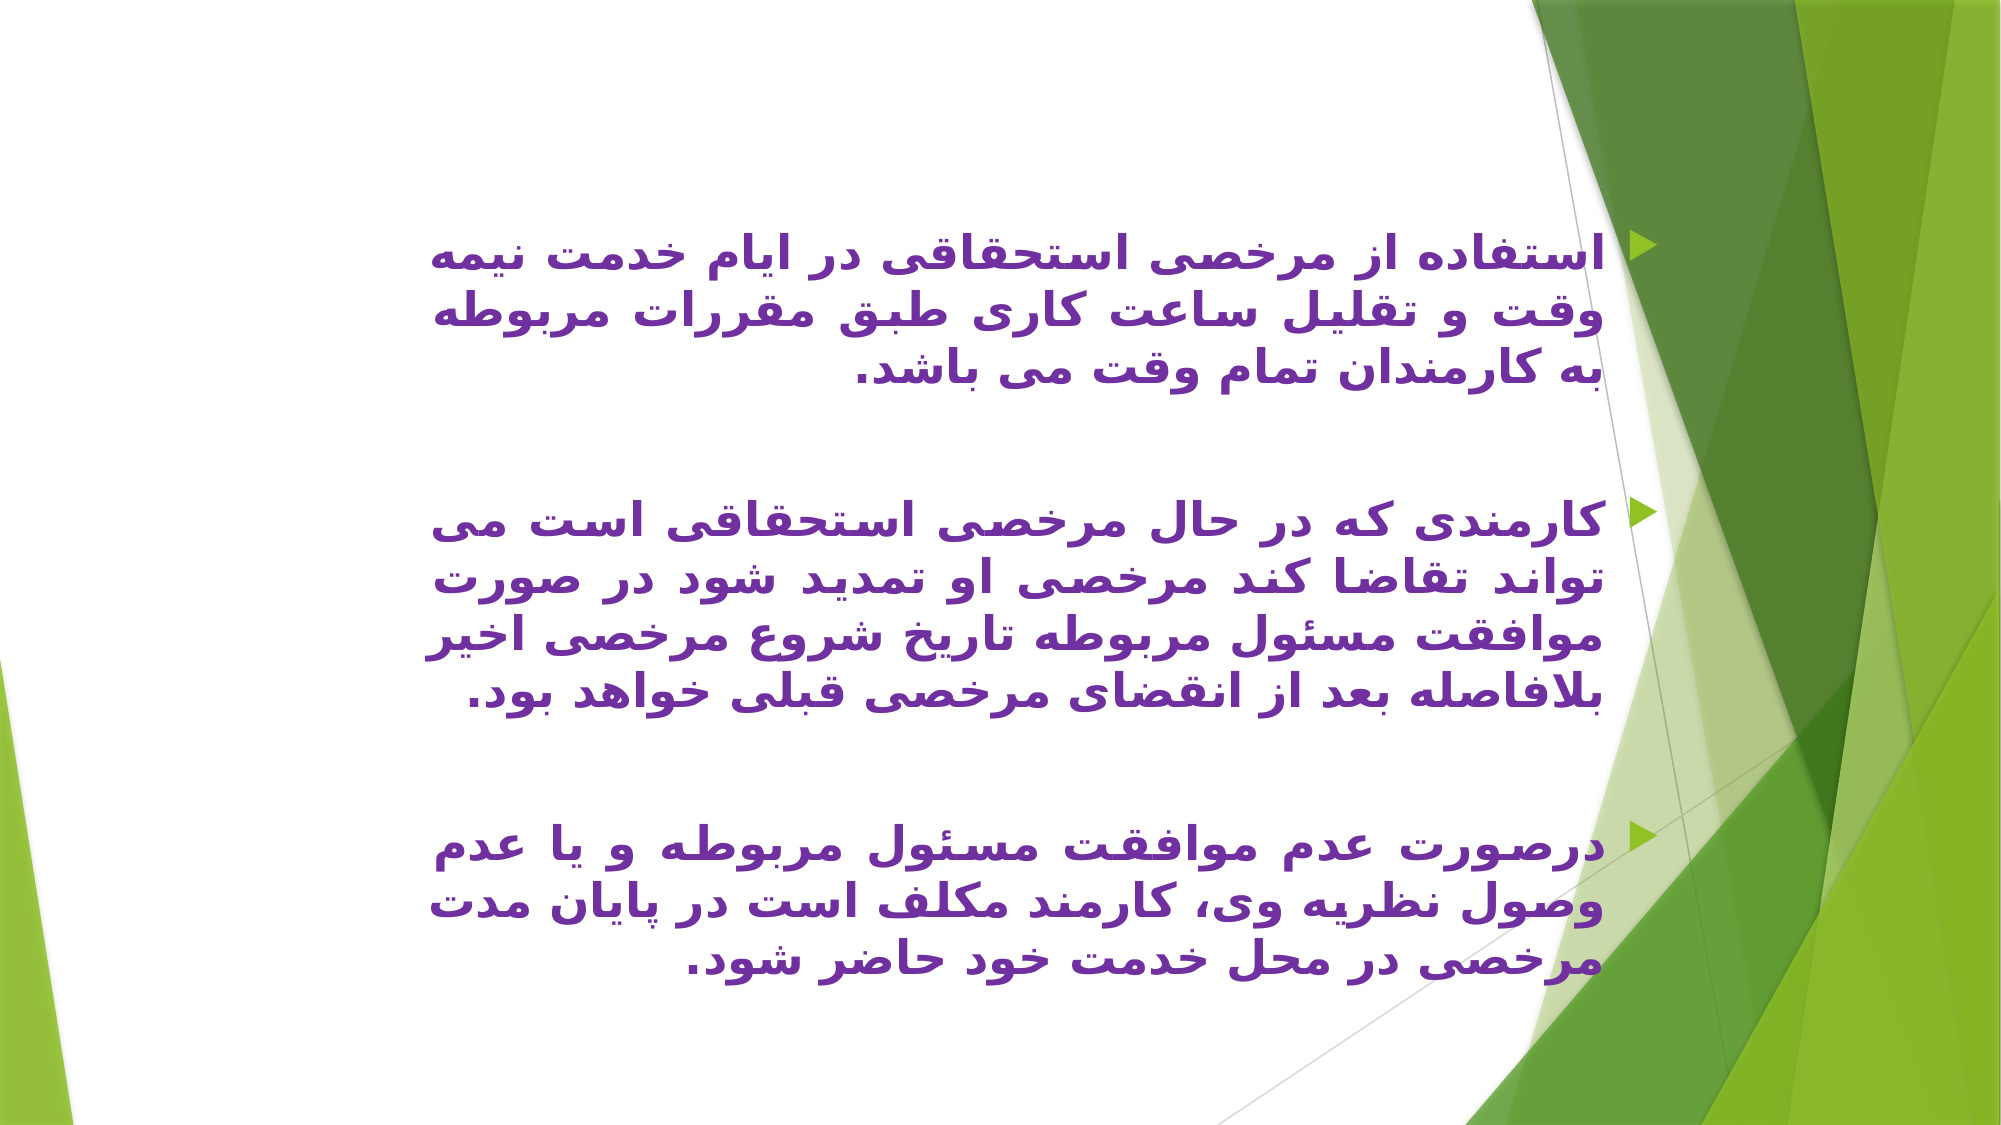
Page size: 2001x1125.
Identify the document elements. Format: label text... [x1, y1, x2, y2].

list استفاده از مرخصی استحقاقی در ایام خدمت نیمه وقت و تقلیل ساعت کاری طبق مقررات مربوطه به کارمندان تمام وقت می باشد. کارمندی که در حال مرخصی استحقاقی است می تواند تقاضا کند مرخصی او تمدید شود در صورت موافقت مسئول مربوطه تاریخ شروع مرخصی اخیر بلافاصله بعد از انقضای مرخصی قبلی خواهد بود. درصورت عدم موافقت مسئول مربوطه و یا عدم وصول نظریه وی، کارمند مکلف است در پایان مدت مرخصی در محل خدمت خود حاضر شود. [412, 137, 1675, 1005]
